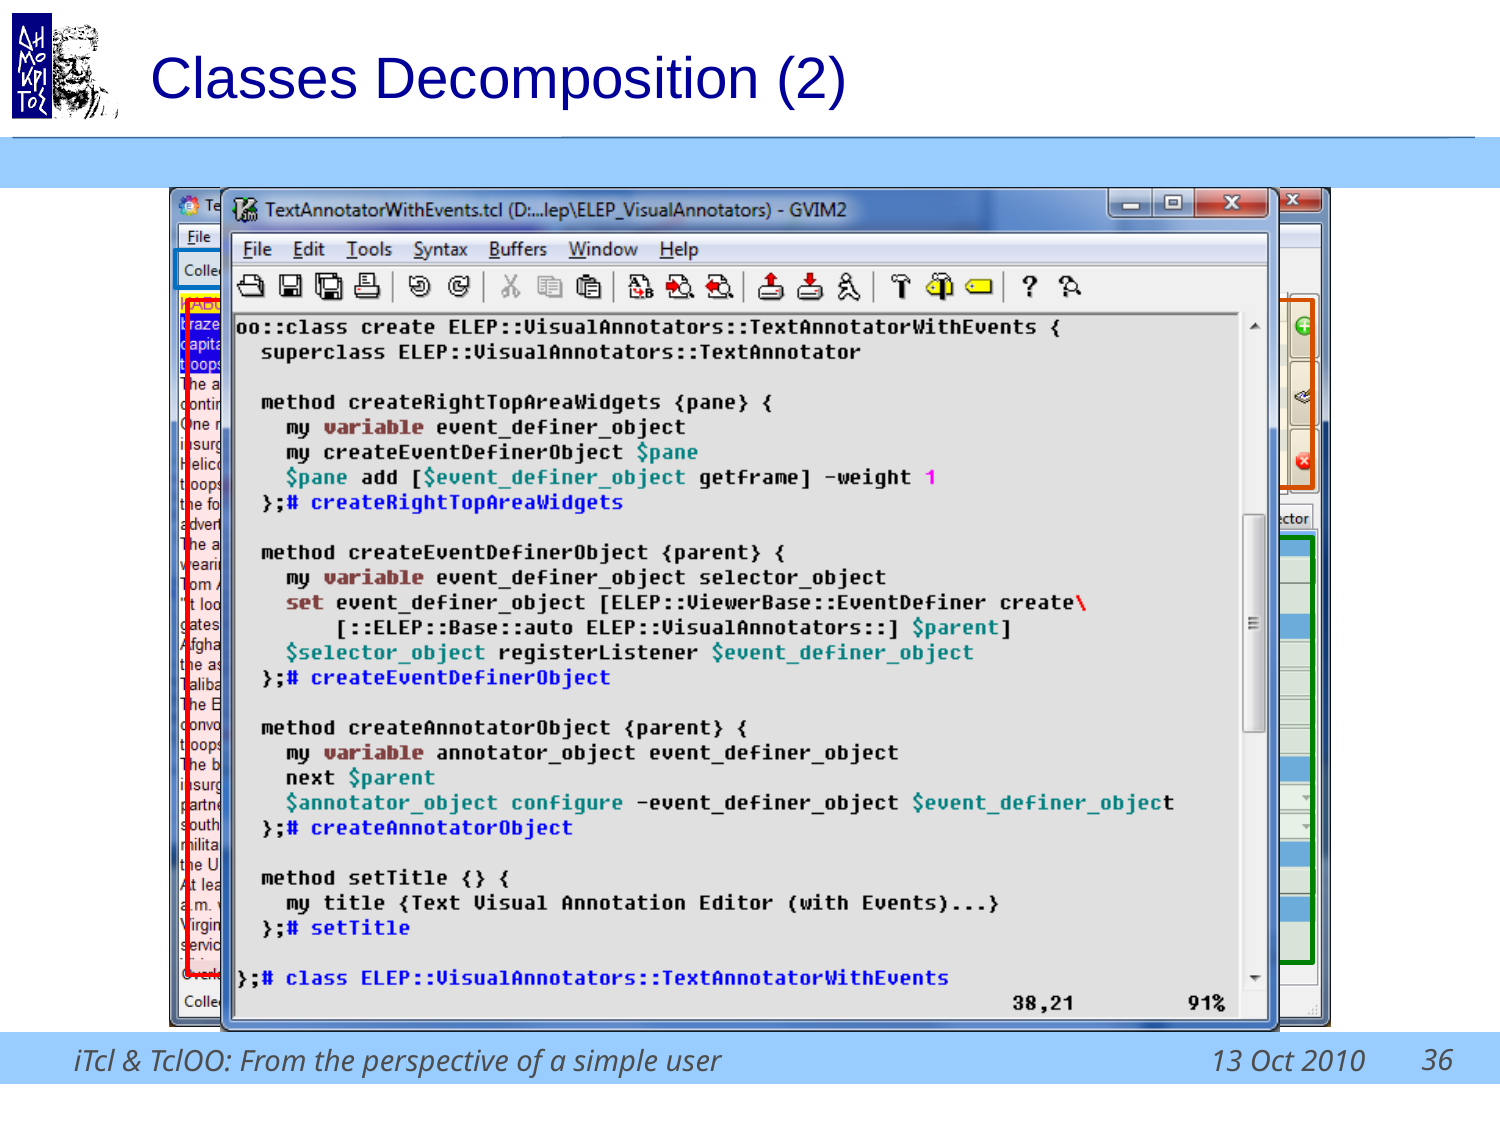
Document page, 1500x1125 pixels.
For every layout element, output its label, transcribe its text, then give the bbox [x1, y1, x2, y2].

footer iTcl & TclOO: From the perspective of a simple user [58, 1034, 1190, 1086]
slide_number 36 [1399, 1033, 1476, 1084]
picture [11, 13, 118, 120]
picture [169, 187, 1331, 1032]
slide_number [1190, 1034, 1381, 1086]
title Classes Decomposition (2) [135, 12, 1476, 138]
